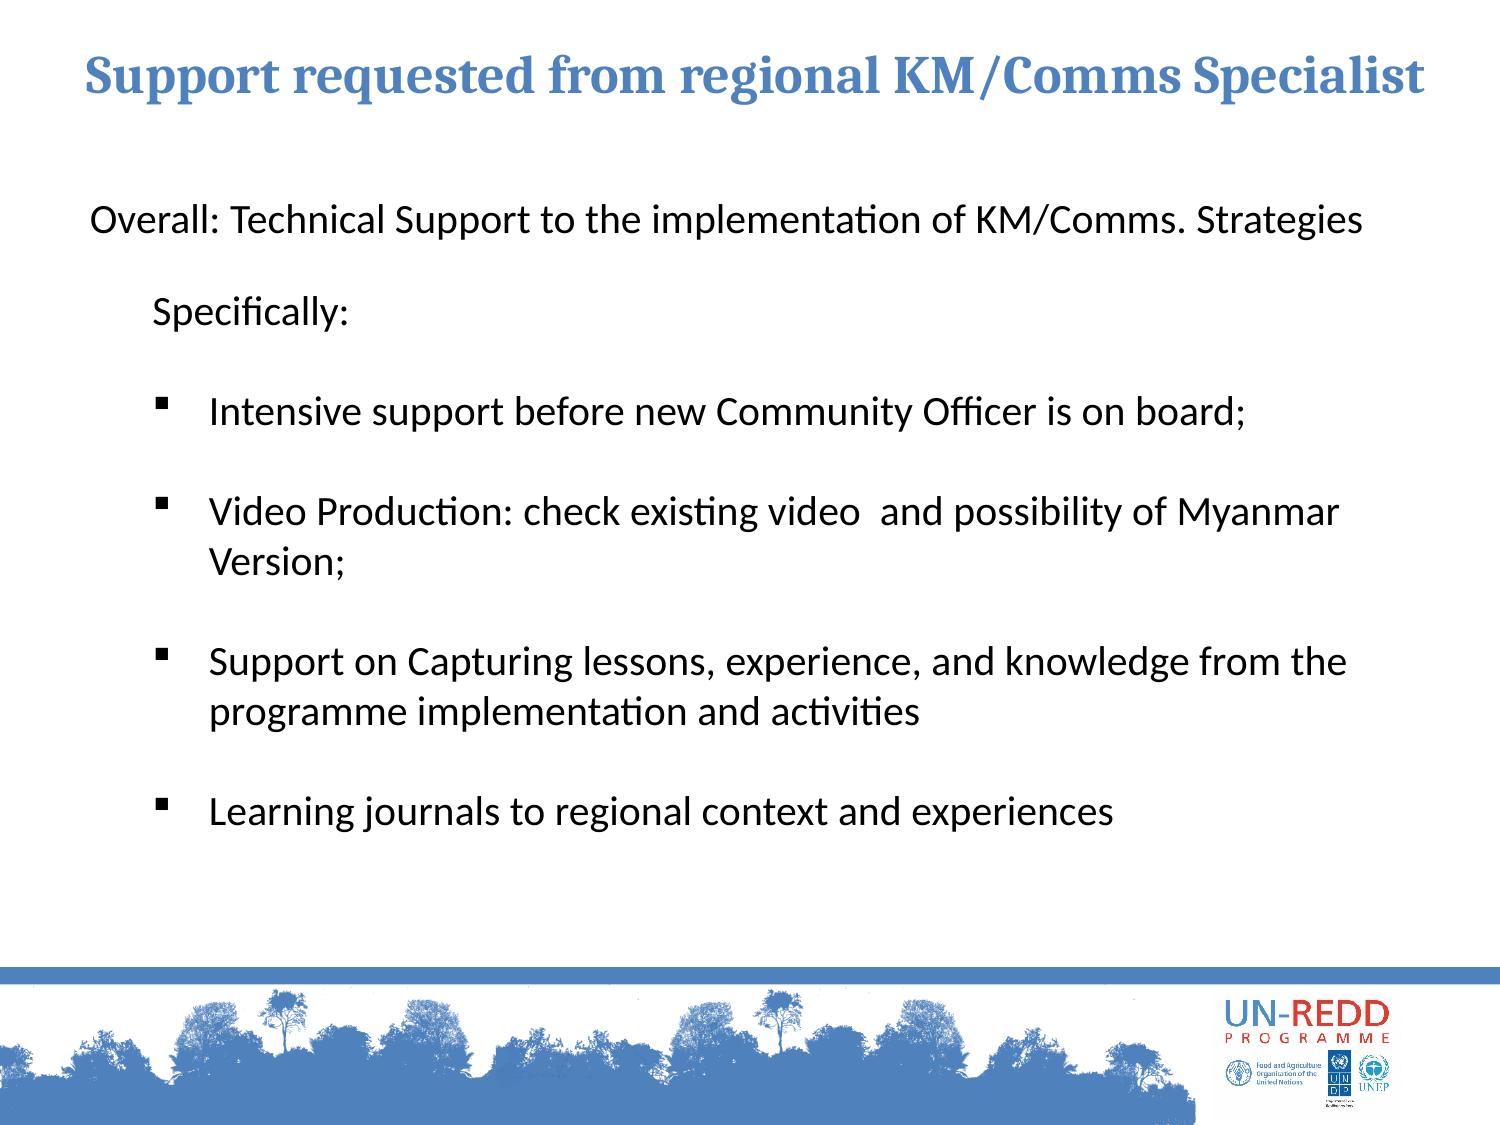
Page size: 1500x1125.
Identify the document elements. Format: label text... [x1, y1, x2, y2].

text_box Specifically: Intensive support before new Community Officer is on board; Video Production: check existing video and possibility of Myanmar Version; Support on Capturing lessons, experience, and knowledge from the programme implementation and activities Learning journals to regional context and experiences [137, 276, 1376, 887]
text_box Overall: Technical Support to the implementation of KM/Comms. Strategies [74, 184, 1413, 250]
title Support requested from regional KM/Comms Specialist [44, 3, 1469, 141]
picture [0, 975, 1196, 1125]
picture [1212, 986, 1402, 1120]
